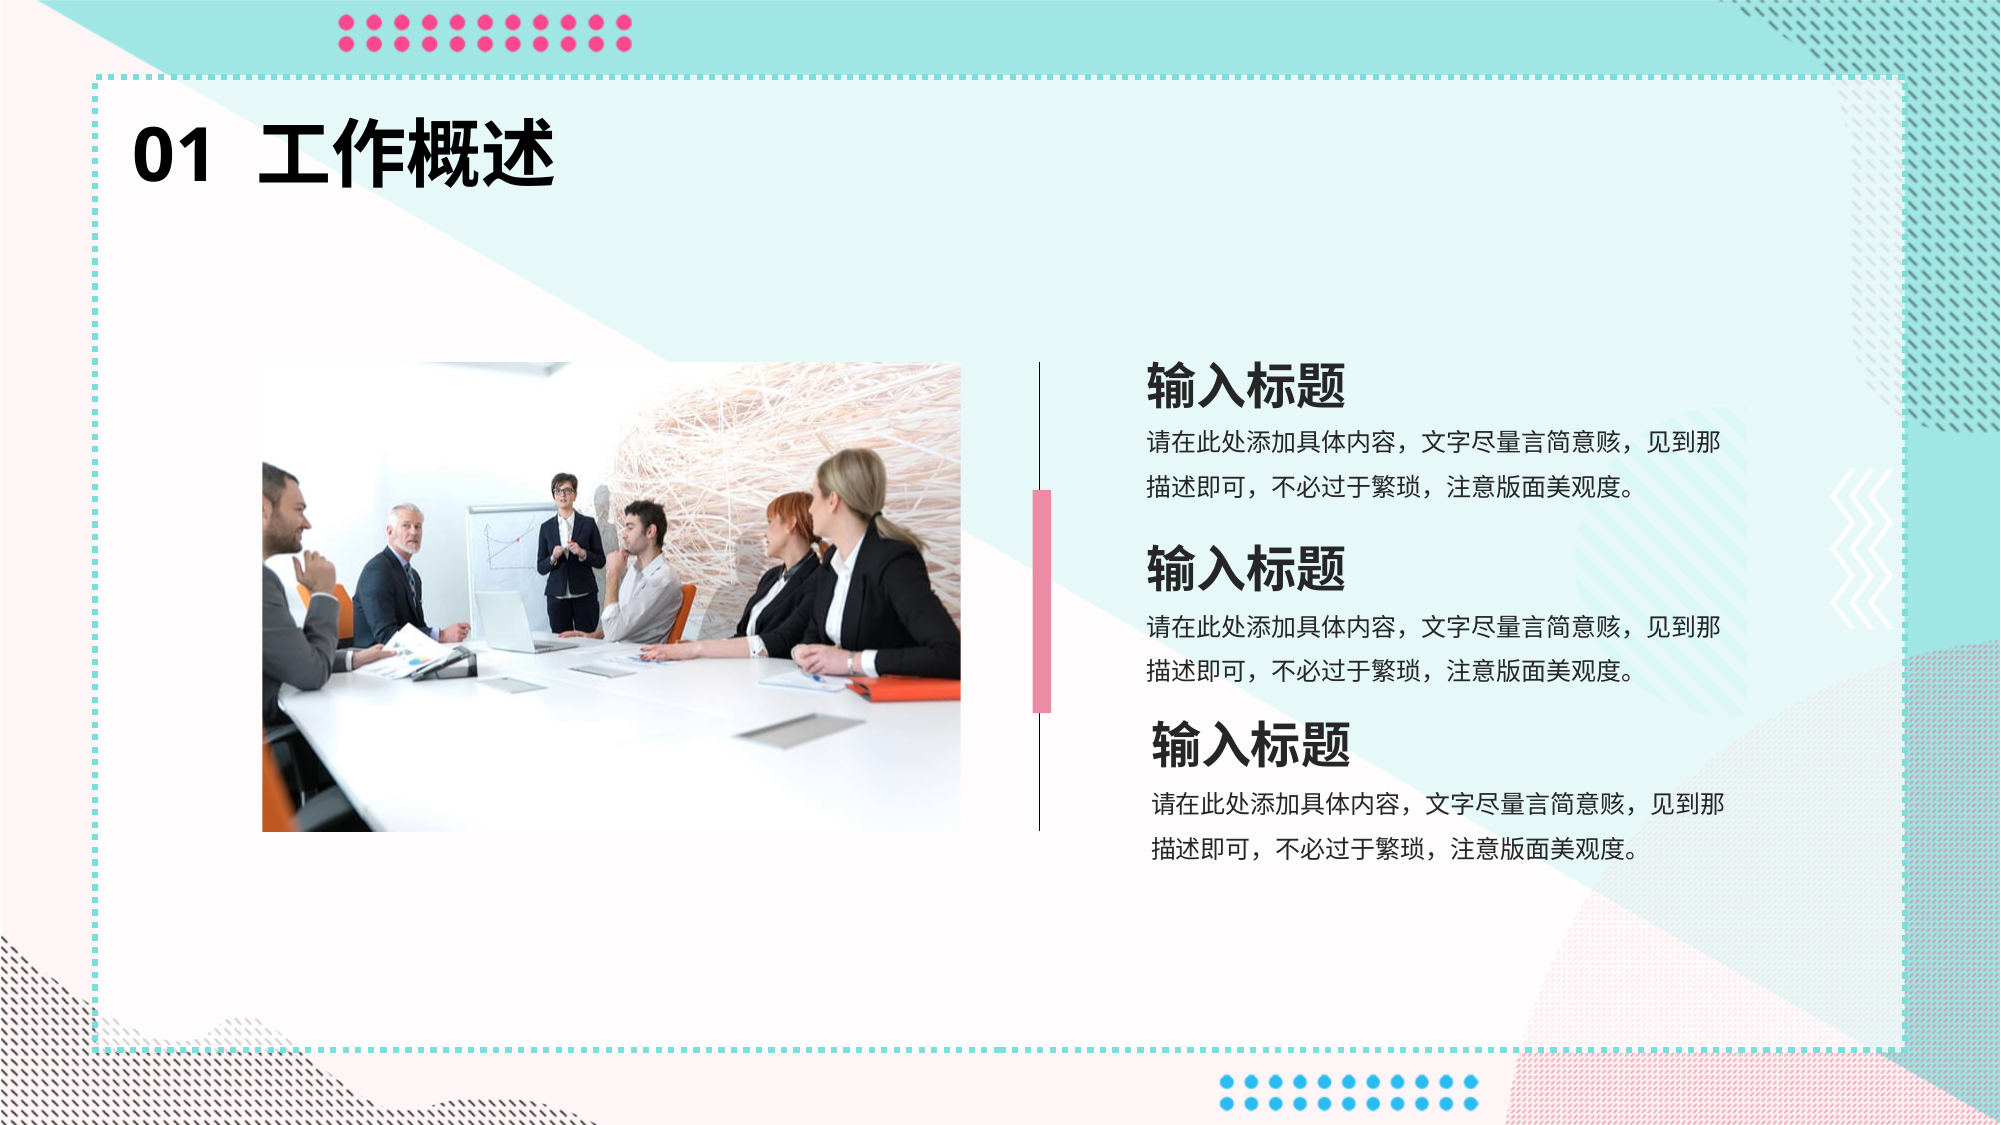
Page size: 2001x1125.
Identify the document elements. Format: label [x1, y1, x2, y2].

text_box [1032, 362, 1052, 832]
text_box [1131, 530, 1744, 690]
text_box [1136, 705, 1749, 868]
text_box [1131, 346, 1744, 506]
text_box [95, 74, 1905, 1053]
text_box [0, 0, 2000, 1125]
